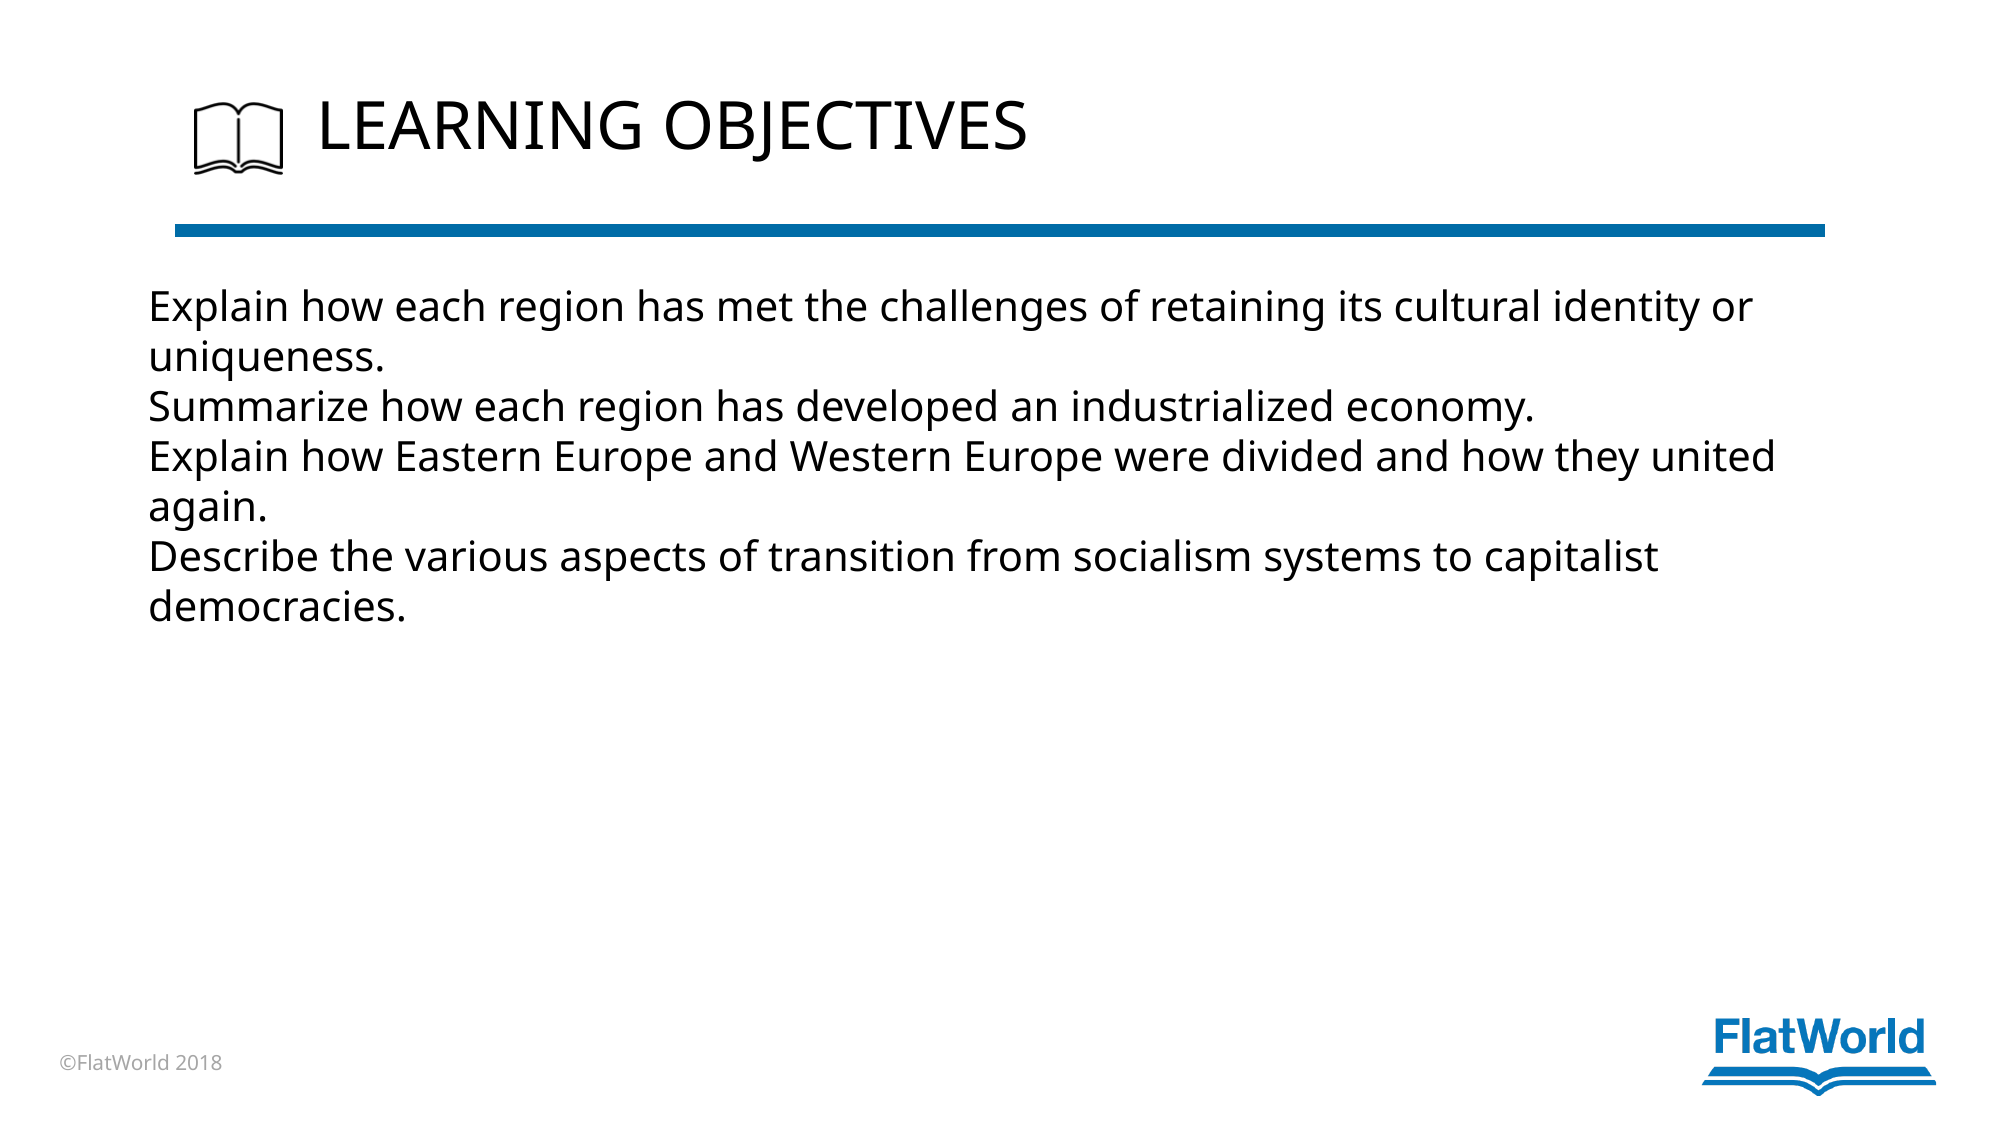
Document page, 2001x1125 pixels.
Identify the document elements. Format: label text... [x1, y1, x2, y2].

subtitle Explain how each region has met the challenges of retaining its cultural identity or uniqueness. Summarize how each region has developed an industrialized economy. Explain how Eastern Europe and Western Europe were divided and how they united again. Describe the various aspects of transition from socialism systems to capitalist democracies. [133, 272, 1825, 1012]
title LEARNING OBJECTIVES [301, 75, 1175, 190]
picture [194, 94, 283, 183]
